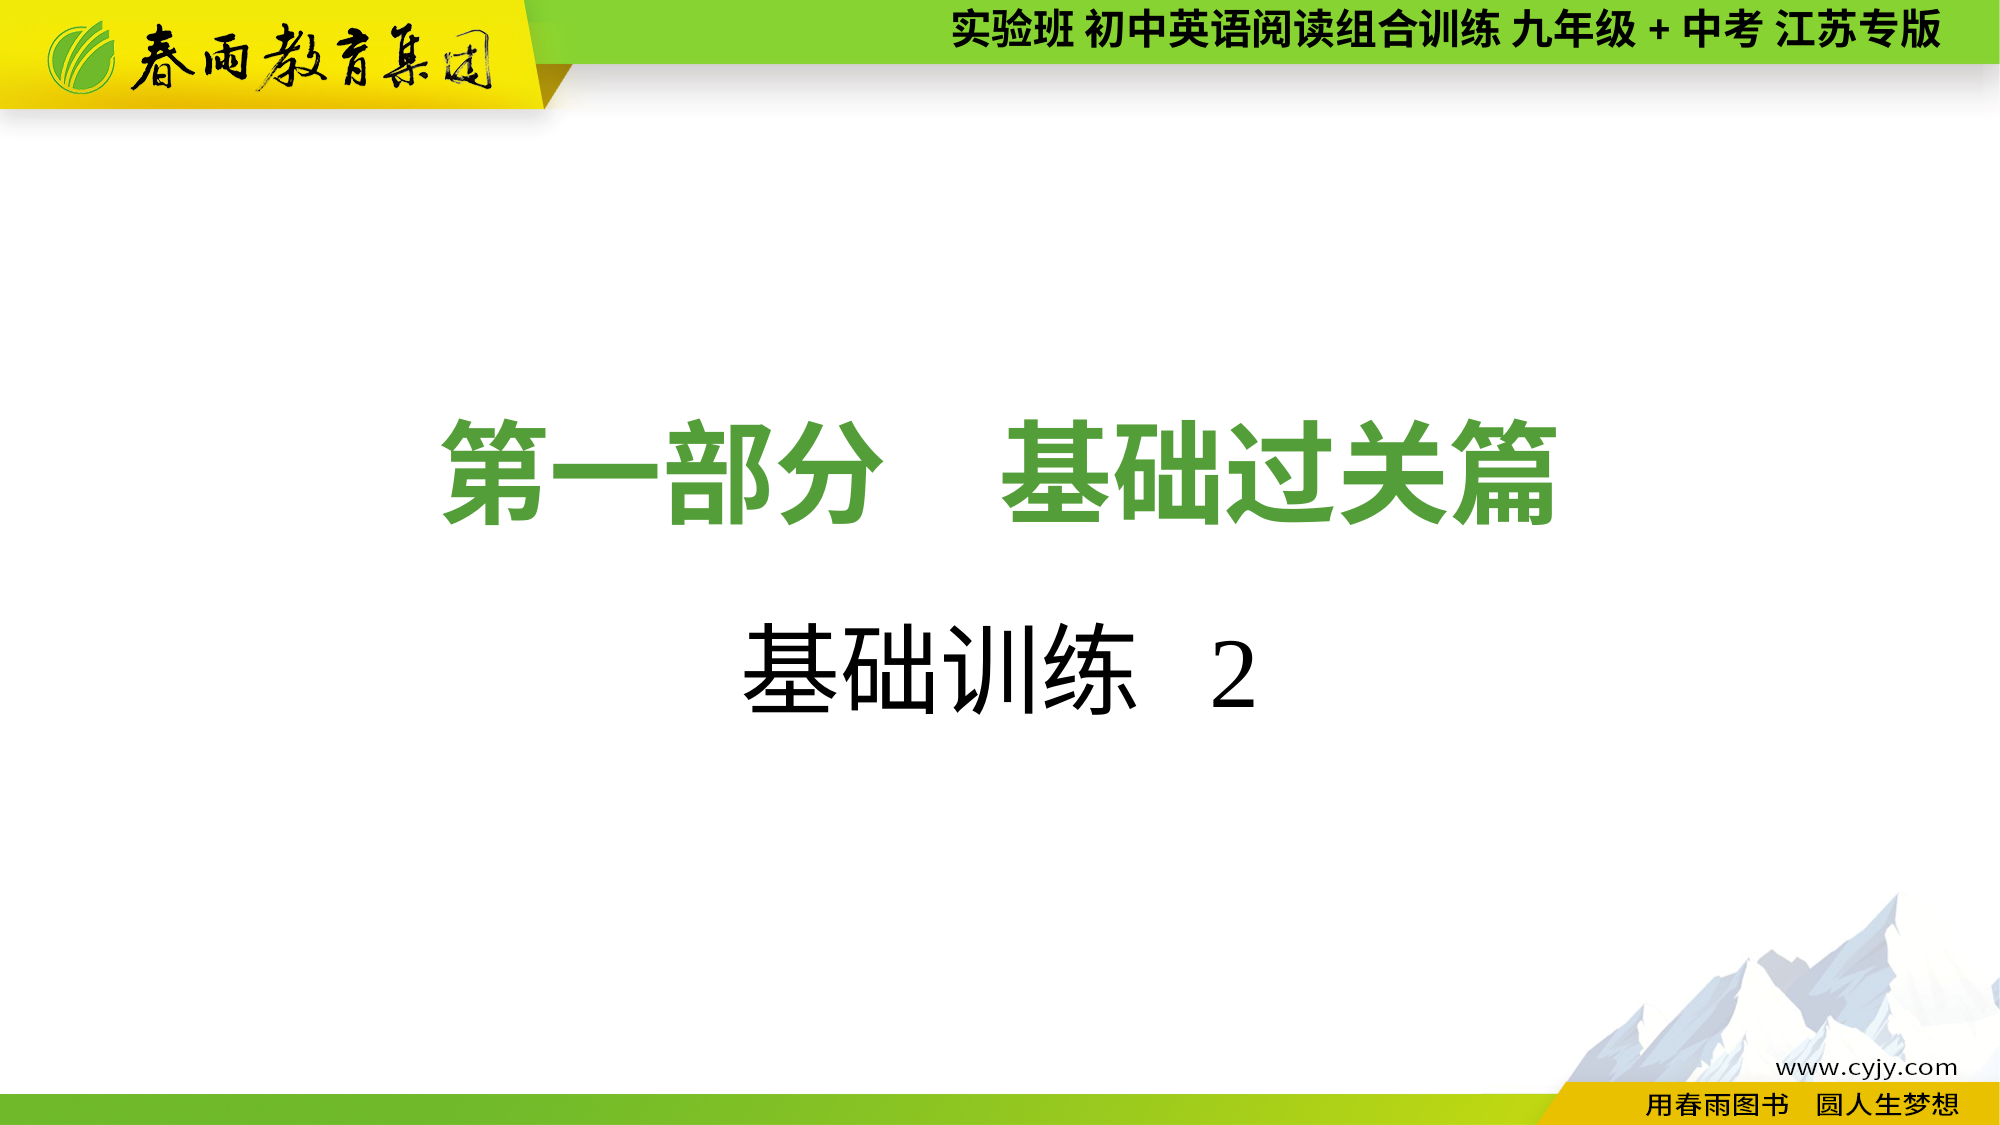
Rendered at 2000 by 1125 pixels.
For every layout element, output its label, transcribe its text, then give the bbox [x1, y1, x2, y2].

text_box 基础训练 2 [54, 540, 1946, 736]
picture [0, 0, 2000, 1125]
text_box 第一部分 基础过关篇 [54, 327, 1946, 540]
